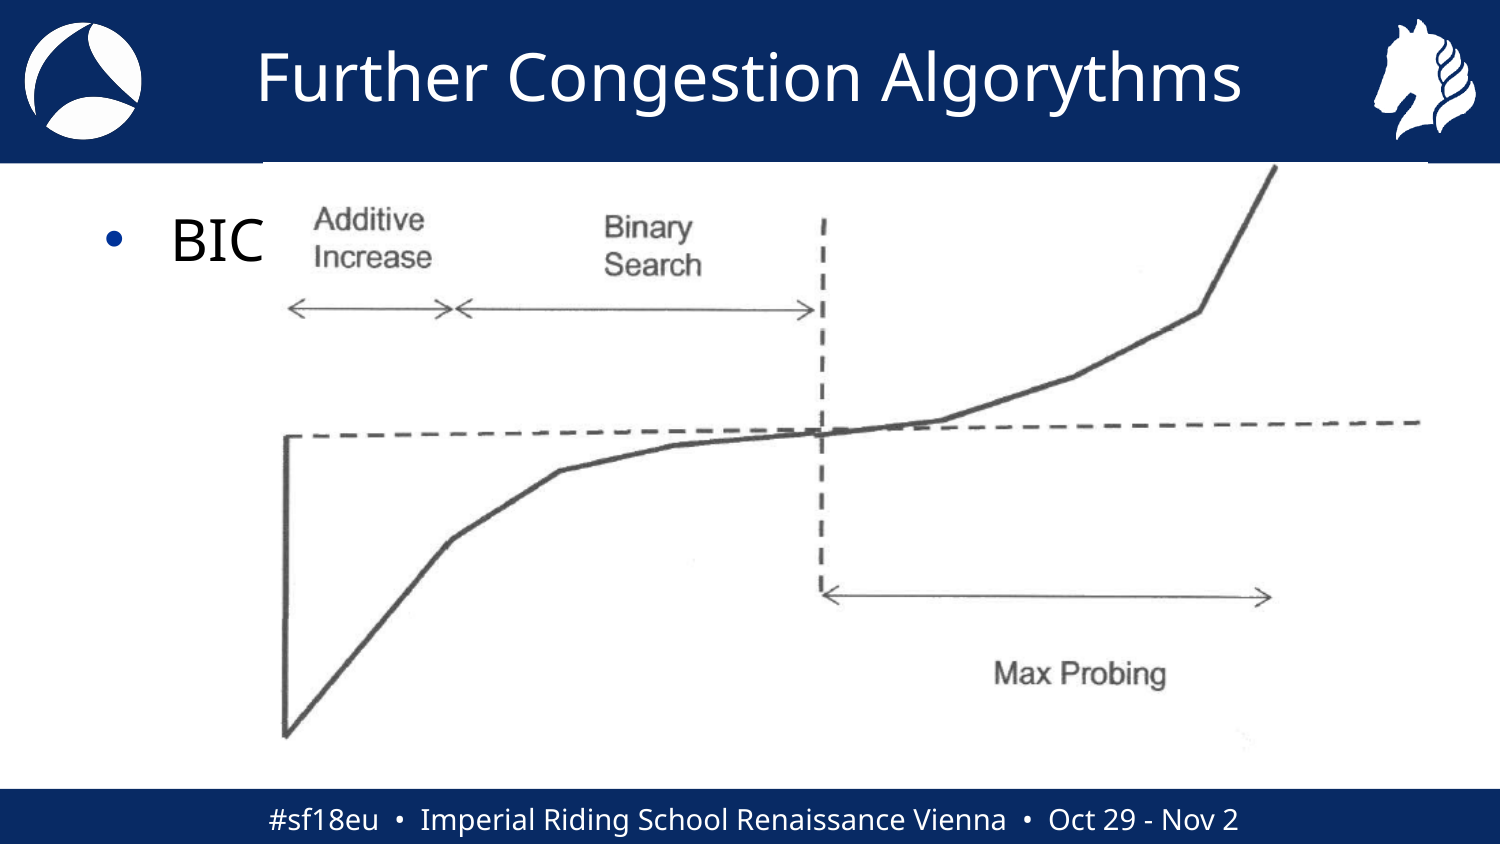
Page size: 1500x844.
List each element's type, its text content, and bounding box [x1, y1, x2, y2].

title Further Congestion Algorythms [188, 0, 1312, 161]
picture [24, 22, 142, 140]
list BIC [80, 195, 257, 754]
picture [263, 162, 1428, 784]
picture [1361, 8, 1489, 151]
